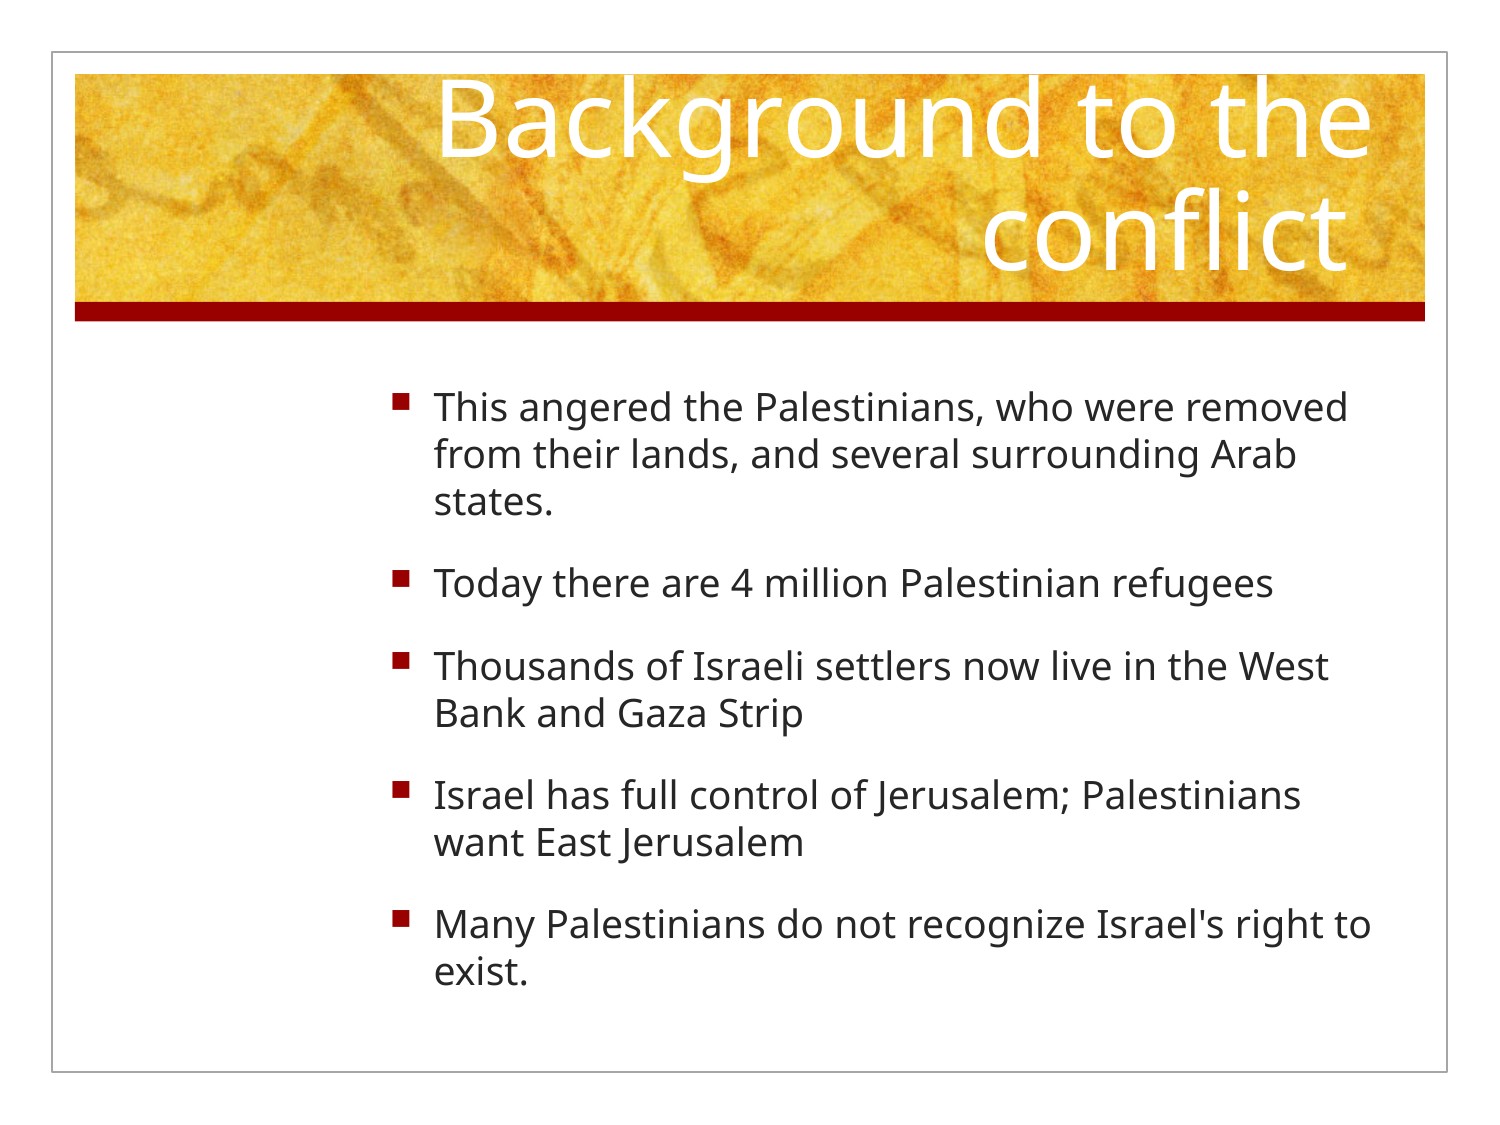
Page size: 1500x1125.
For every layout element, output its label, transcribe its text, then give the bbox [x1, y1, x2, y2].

picture [75, 74, 1425, 301]
title Background to the conflict [108, 74, 1392, 292]
list This angered the Palestinians, who were removed from their lands, and several surrounding Arab states. Today there are 4 million Palestinian refugees Thousands of Israeli settlers now live in the West Bank and Gaza Strip Israel has full control of Jerusalem; Palestinians want East Jerusalem Many Palestinians do not recognize Israel's right to exist. [375, 375, 1392, 1005]
